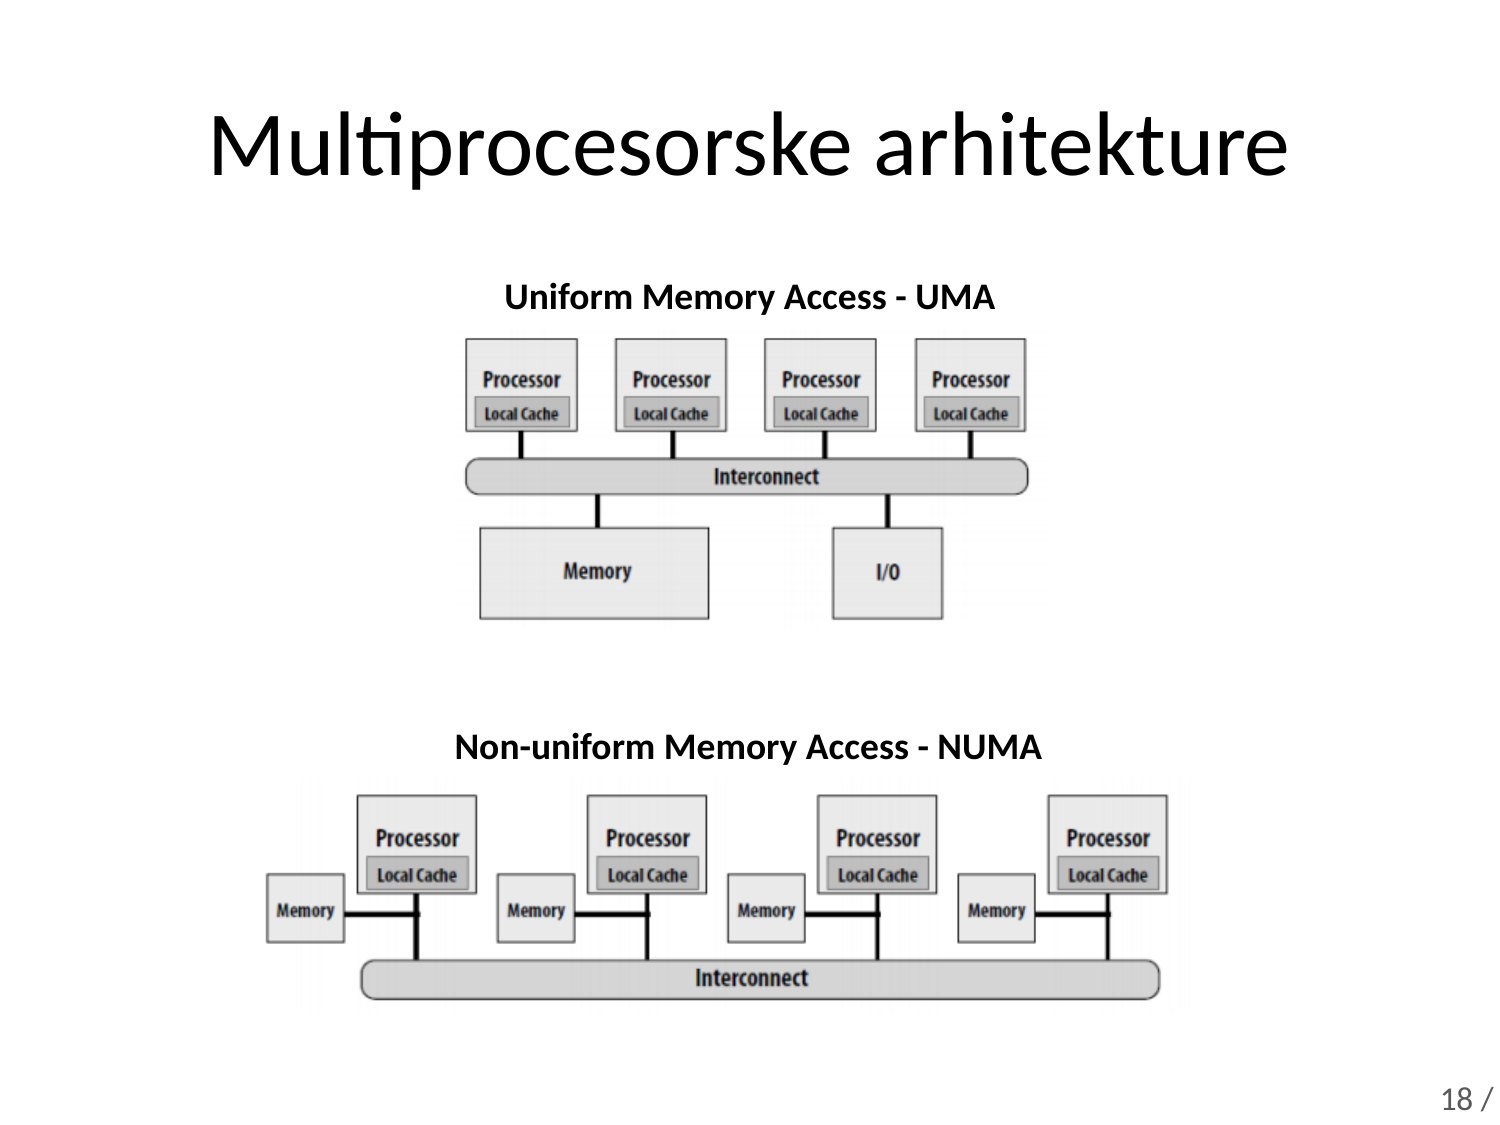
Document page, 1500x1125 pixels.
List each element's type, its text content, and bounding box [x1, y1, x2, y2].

text_box Uniform Memory Access - UMA [489, 264, 1011, 324]
text_box Non-uniform Memory Access - NUMA [439, 714, 1058, 774]
picture [249, 776, 1194, 1013]
picture [449, 326, 1049, 629]
title Multiprocesorske arhitekture [75, 45, 1425, 233]
